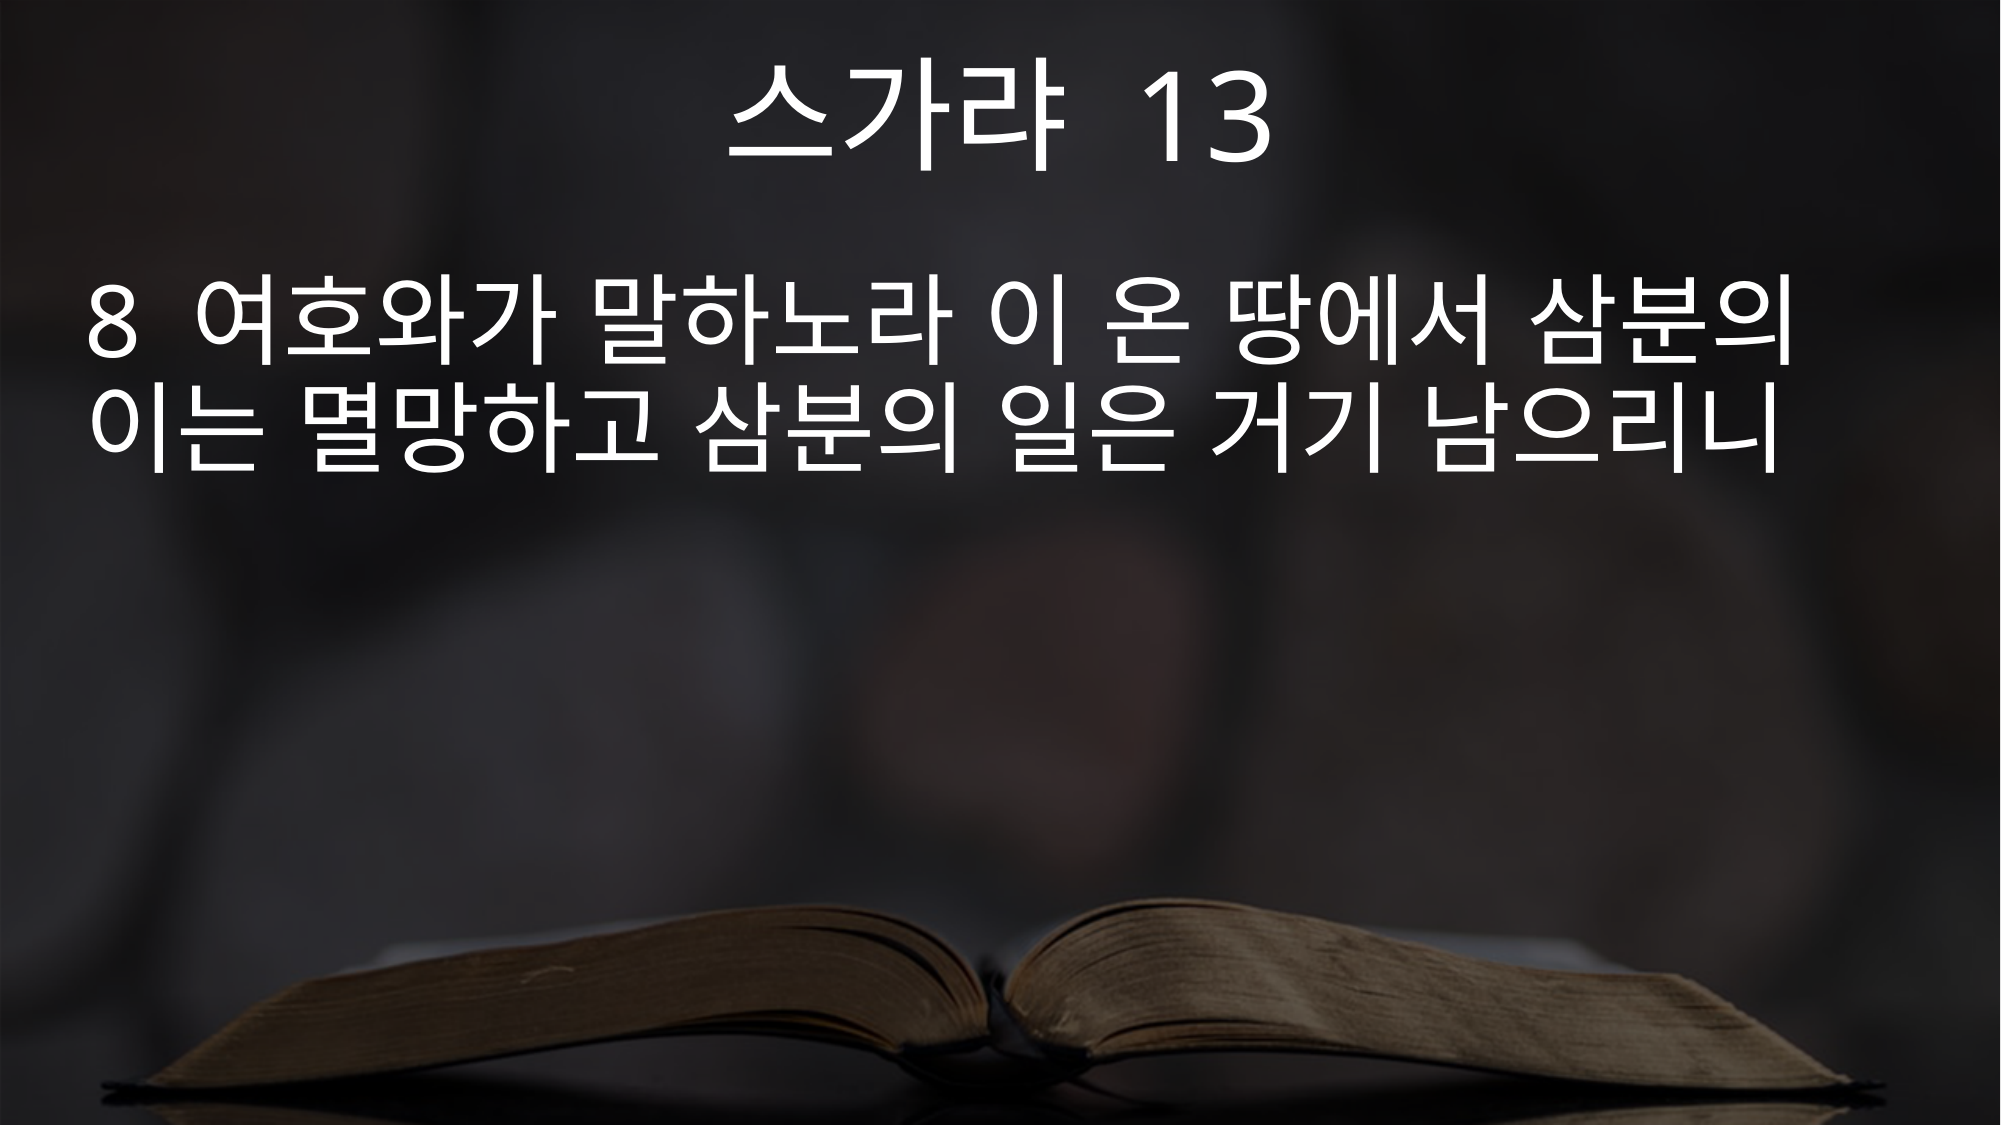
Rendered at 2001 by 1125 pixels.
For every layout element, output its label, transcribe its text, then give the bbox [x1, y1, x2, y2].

picture [0, 0, 2001, 1125]
list 8 여호와가 말하노라 이 온 땅에서 삼분의 이는 멸망하고 삼분의 일은 거기 남으리니 [69, 263, 1953, 423]
footer 스가랴 13 [0, 32, 2000, 192]
